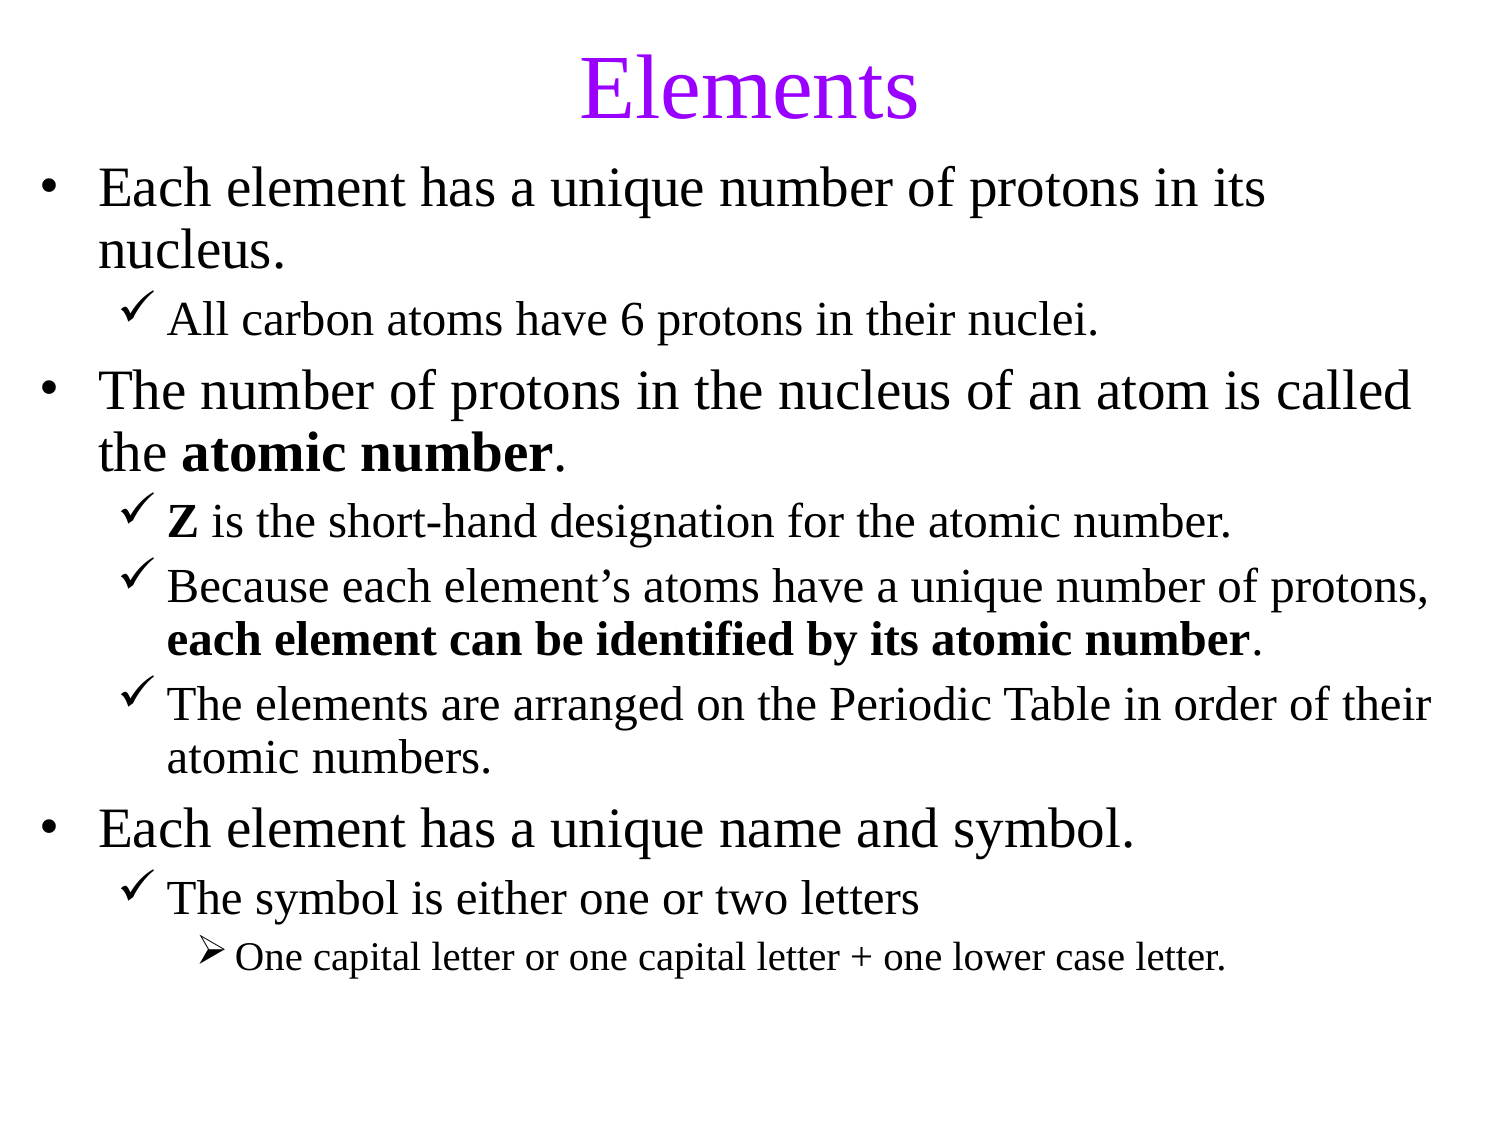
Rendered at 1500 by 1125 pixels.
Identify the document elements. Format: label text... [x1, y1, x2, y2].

text_box Elements [112, 0, 1388, 149]
text_box Each element has a unique number of protons in its nucleus. All carbon atoms have 6 protons in their nuclei. The number of protons in the nucleus of an atom is called the atomic number. Z is the short-hand designation for the atomic number. Because each element’s atoms have a unique number of protons, each element can be identified by its atomic number. The elements are arranged on the Periodic Table in order of their atomic numbers. Each element has a unique name and symbol. The symbol is either one or two letters One capital letter or one capital letter + one lower case letter. [24, 149, 1463, 1025]
